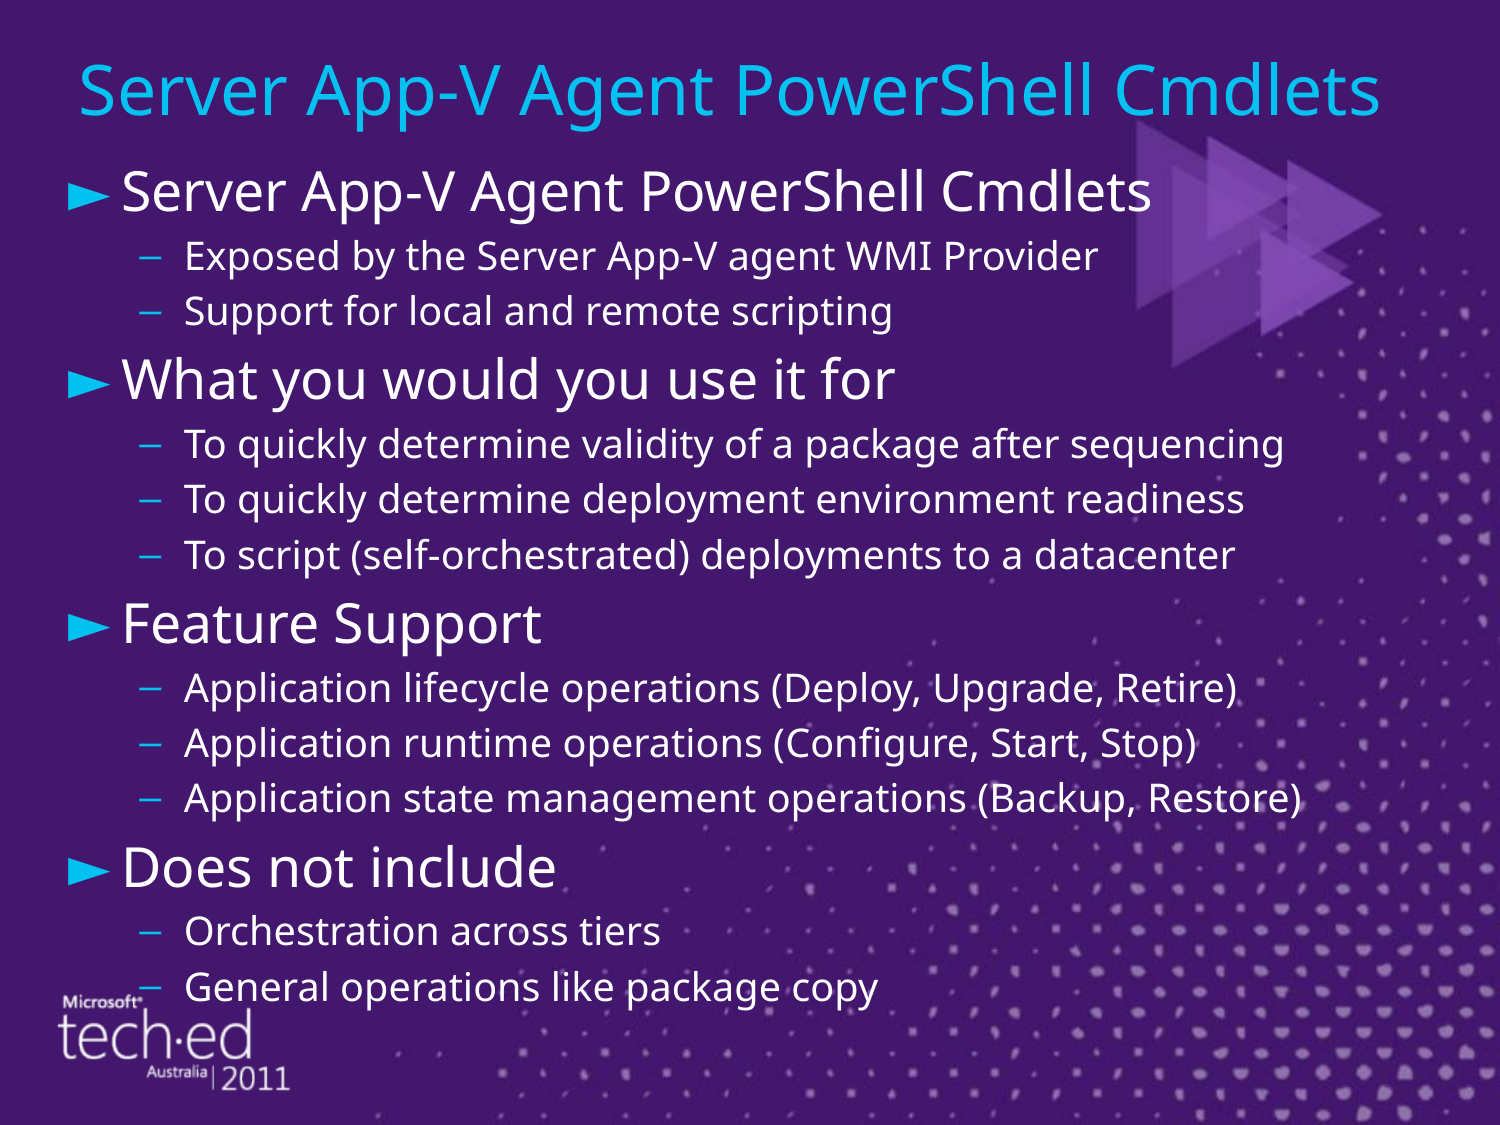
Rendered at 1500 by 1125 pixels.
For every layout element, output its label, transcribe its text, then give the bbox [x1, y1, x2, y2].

title Server App-V Agent PowerShell Cmdlets [63, 37, 1436, 138]
list Server App-V Agent PowerShell Cmdlets Exposed by the Server App-V agent WMI Provider Support for local and remote scripting What you would you use it for To quickly determine validity of a package after sequencing To quickly determine deployment environment readiness To script (self-orchestrated) deployments to a datacenter Feature Support Application lifecycle operations (Deploy, Upgrade, Retire) Application runtime operations (Configure, Start, Stop) Application state management operations (Backup, Restore) Does not include Orchestration across tiers General operations like package copy [53, 149, 1426, 1024]
picture [0, 0, 1500, 1125]
